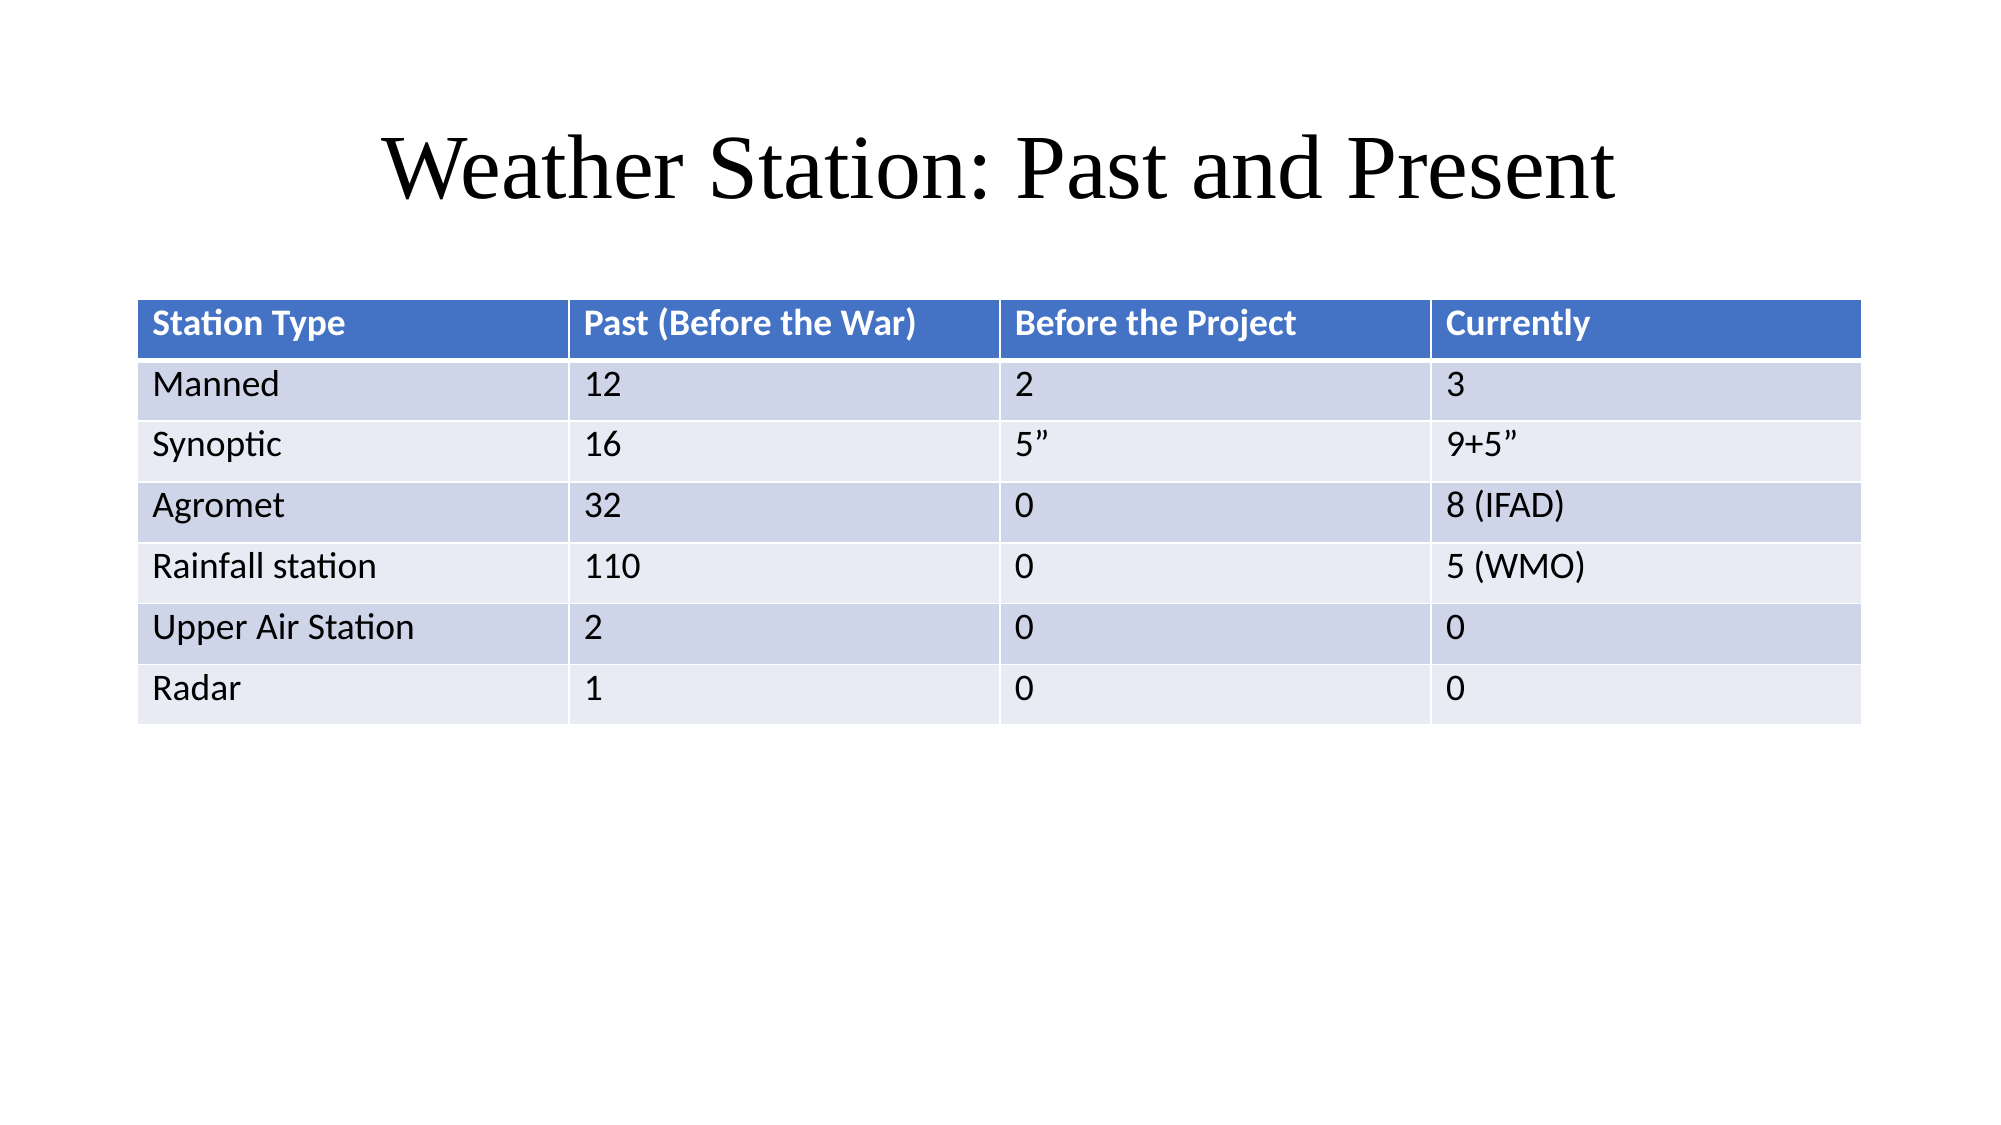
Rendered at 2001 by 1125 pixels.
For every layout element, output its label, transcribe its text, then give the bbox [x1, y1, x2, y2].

table_cell Agromet [138, 483, 568, 542]
table_header Before the Project [1001, 300, 1430, 358]
table_header Currently [1432, 300, 1861, 358]
table_cell Upper Air Station [138, 604, 568, 664]
table_cell Radar [138, 665, 568, 724]
table_cell 2 [1001, 363, 1430, 420]
table_cell 0 [1432, 665, 1861, 724]
table_cell 0 [1001, 665, 1430, 724]
table_cell 0 [1001, 544, 1430, 603]
table_cell 12 [570, 363, 999, 420]
table_cell 5 (WMO) [1432, 544, 1861, 603]
table_cell Synoptic [138, 422, 568, 481]
table_header Past (Before the War) [570, 300, 999, 358]
table_cell 9+5” [1432, 422, 1861, 481]
table_cell 8 (IFAD) [1432, 483, 1861, 542]
table_cell Rainfall station [138, 544, 568, 603]
table_cell 0 [1001, 604, 1430, 664]
table_cell 3 [1432, 363, 1861, 420]
table_cell 110 [570, 544, 999, 603]
table_cell 0 [1001, 483, 1430, 542]
table_header Station Type [138, 300, 568, 358]
table_cell Manned [138, 363, 568, 420]
table_cell 5” [1001, 422, 1430, 481]
title Weather Station: Past and Present [137, 59, 1863, 278]
table_cell 1 [570, 665, 999, 724]
table_cell 0 [1432, 604, 1861, 664]
table_cell 2 [570, 604, 999, 664]
table_cell 32 [570, 483, 999, 542]
table_cell 16 [570, 422, 999, 481]
